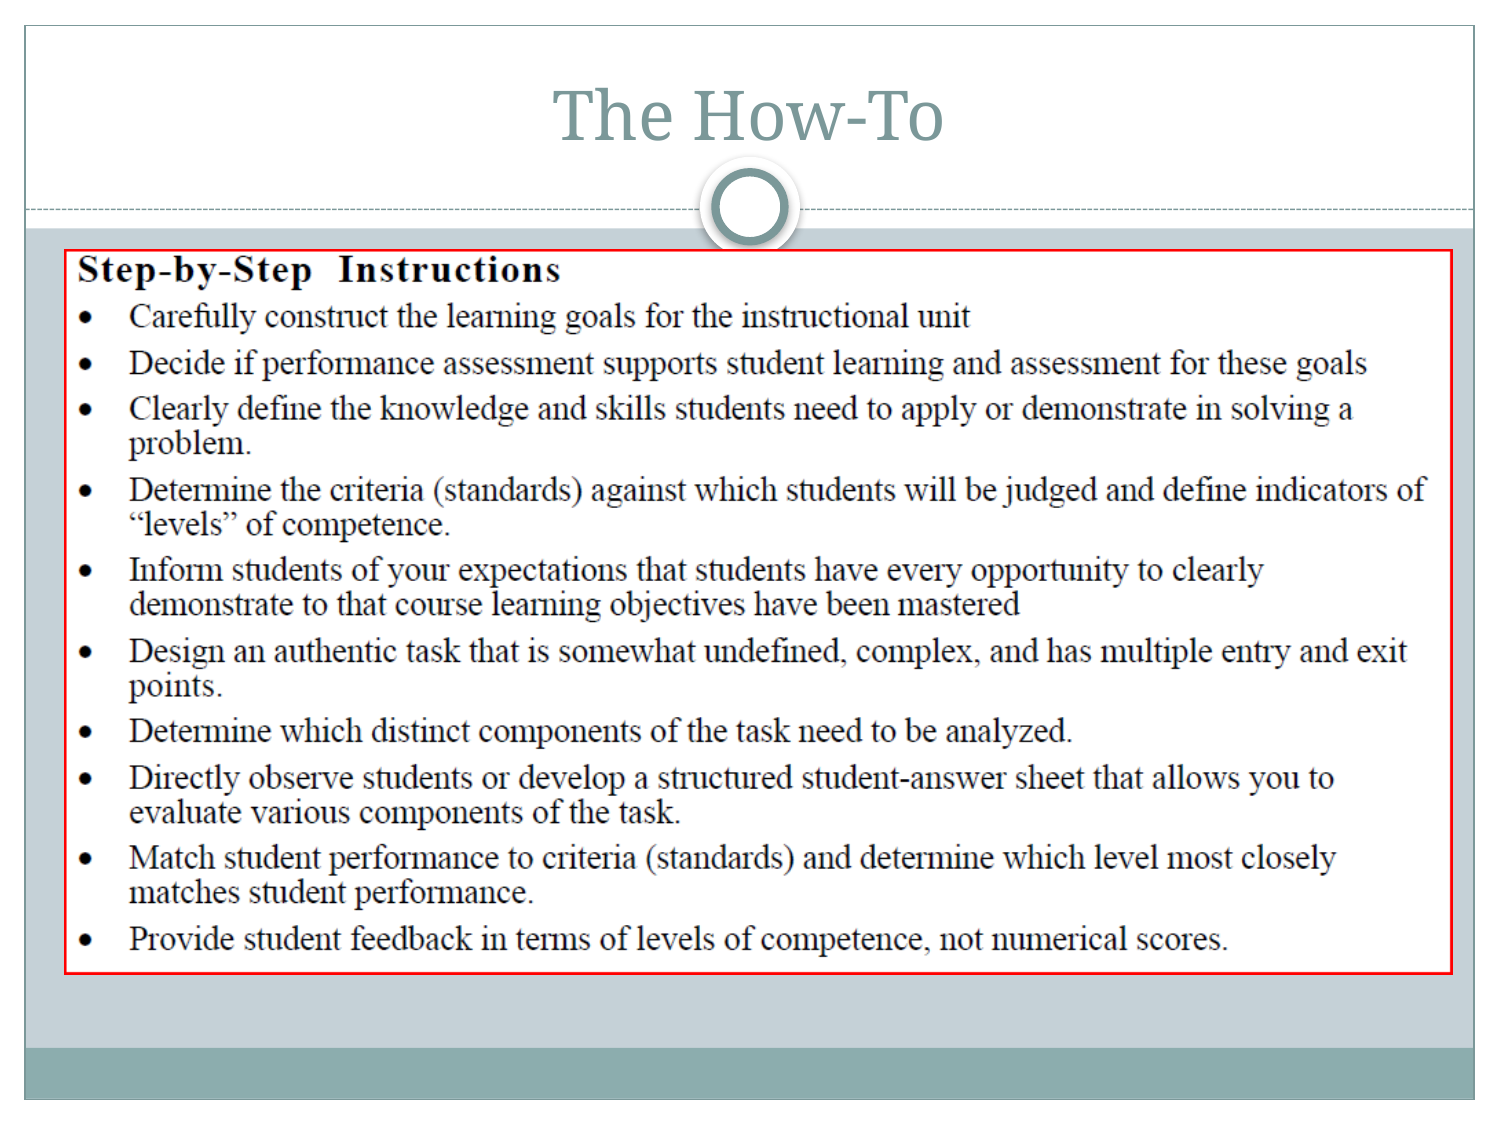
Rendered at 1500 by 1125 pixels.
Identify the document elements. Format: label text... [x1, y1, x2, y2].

title The How-To [49, 37, 1450, 162]
picture [63, 249, 1453, 976]
